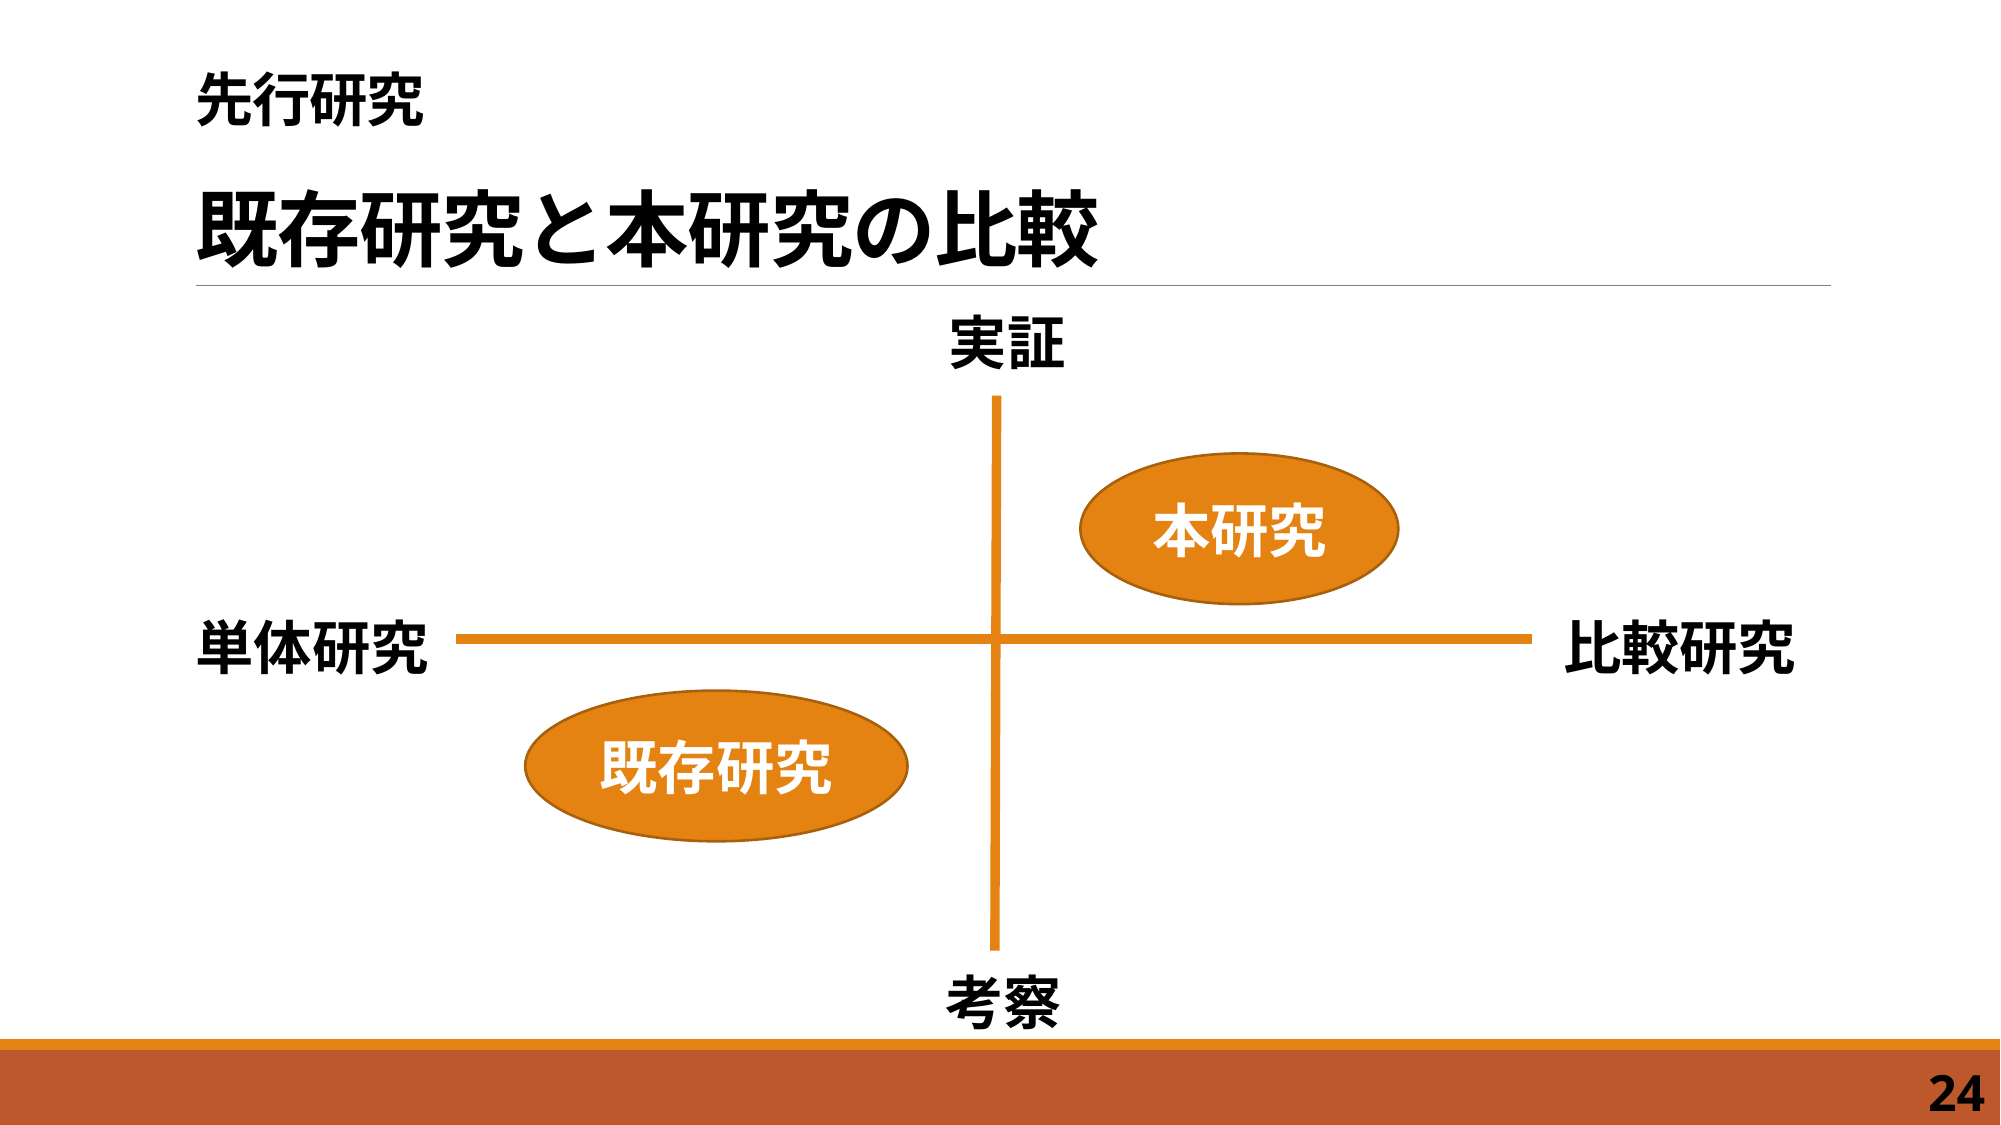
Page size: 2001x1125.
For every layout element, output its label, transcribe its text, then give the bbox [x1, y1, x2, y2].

text_box 実証 [906, 298, 1094, 384]
text_box 既存研究 [523, 689, 909, 843]
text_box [994, 395, 998, 952]
slide_number 24 [1784, 1065, 2000, 1125]
text_box 本研究 [1079, 452, 1400, 606]
text_box 比較研究 [1548, 603, 1832, 689]
text_box 単体研究 [180, 603, 464, 689]
text_box 考察 [930, 958, 1080, 1044]
title 先行研究 既存研究と本研究の比較 [180, 47, 1830, 285]
